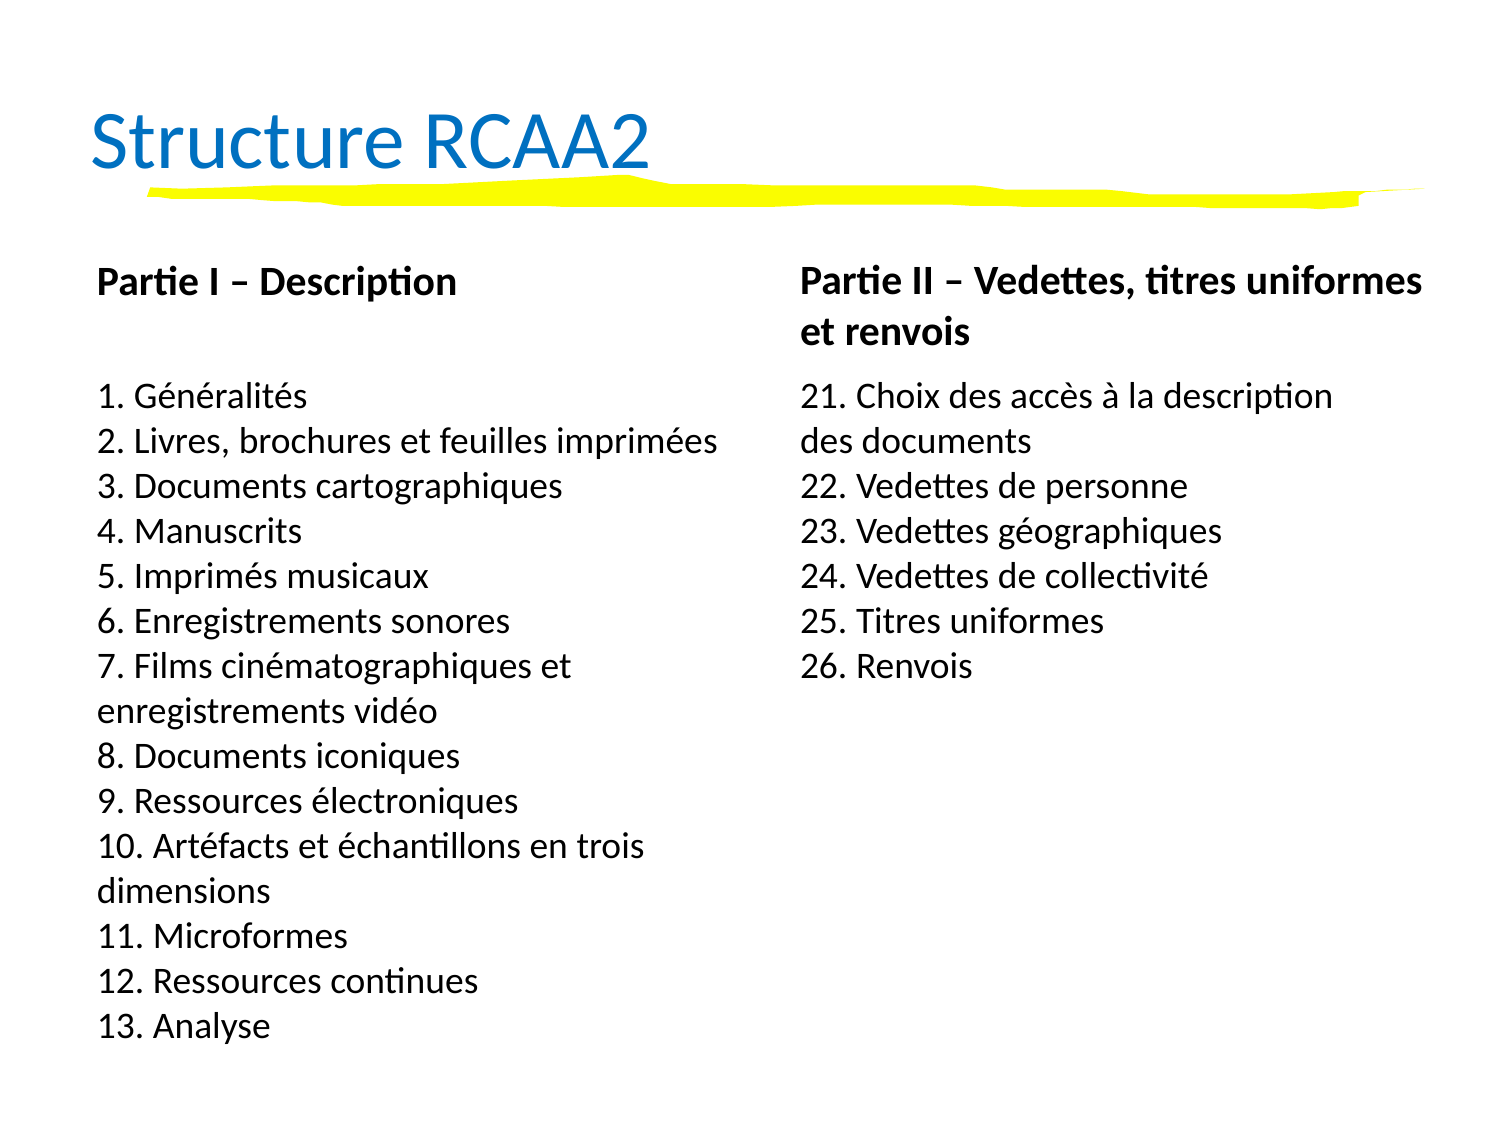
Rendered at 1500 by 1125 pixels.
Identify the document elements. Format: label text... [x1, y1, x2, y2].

text_box 21. Choix des accès à la description des documents 22. Vedettes de personne 23. Vedettes géographiques 24. Vedettes de collectivité 25. Titres uniformes 26. Renvois [785, 363, 1395, 668]
text_box 1. Généralités 2. Livres, brochures et feuilles imprimées 3. Documents cartographiques 4. Manuscrits 5. Imprimés musicaux 6. Enregistrements sonores 7. Films cinématographiques et enregistrements vidéo 8. Documents iconiques 9. Ressources électroniques 10. Artéfacts et échantillons en trois dimensions 11. Microformes 12. Ressources continues 13. Analyse [82, 363, 739, 1032]
text_box [146, 174, 1425, 210]
text_box Partie I – Description [82, 246, 739, 317]
text_box Partie II – Vedettes, titres uniformes et renvois [785, 246, 1442, 352]
title Structure RCAA2 [74, 70, 1426, 200]
